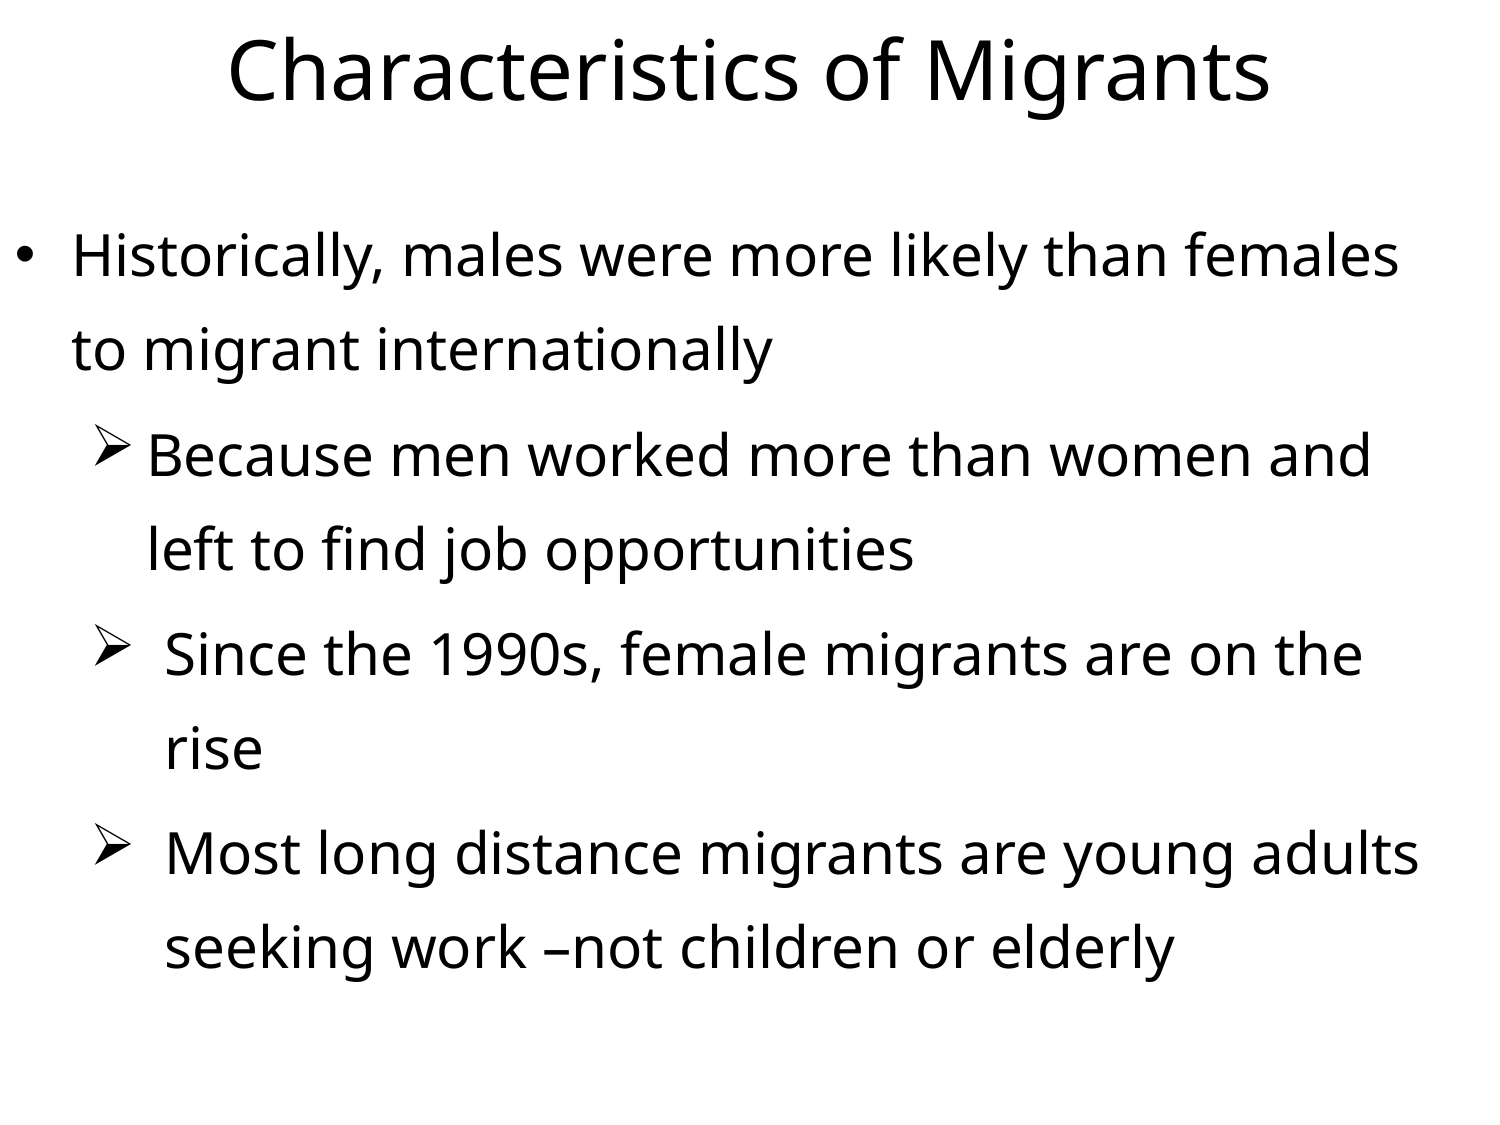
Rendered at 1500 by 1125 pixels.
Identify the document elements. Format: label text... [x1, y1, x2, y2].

text_box Historically, males were more likely than females to migrant internationally Because men worked more than women and left to find job opportunities Since the 1990s, female migrants are on the rise Most long distance migrants are young adults seeking work –not children or elderly [0, 187, 1475, 1088]
text_box Characteristics of Migrants [74, 9, 1425, 187]
